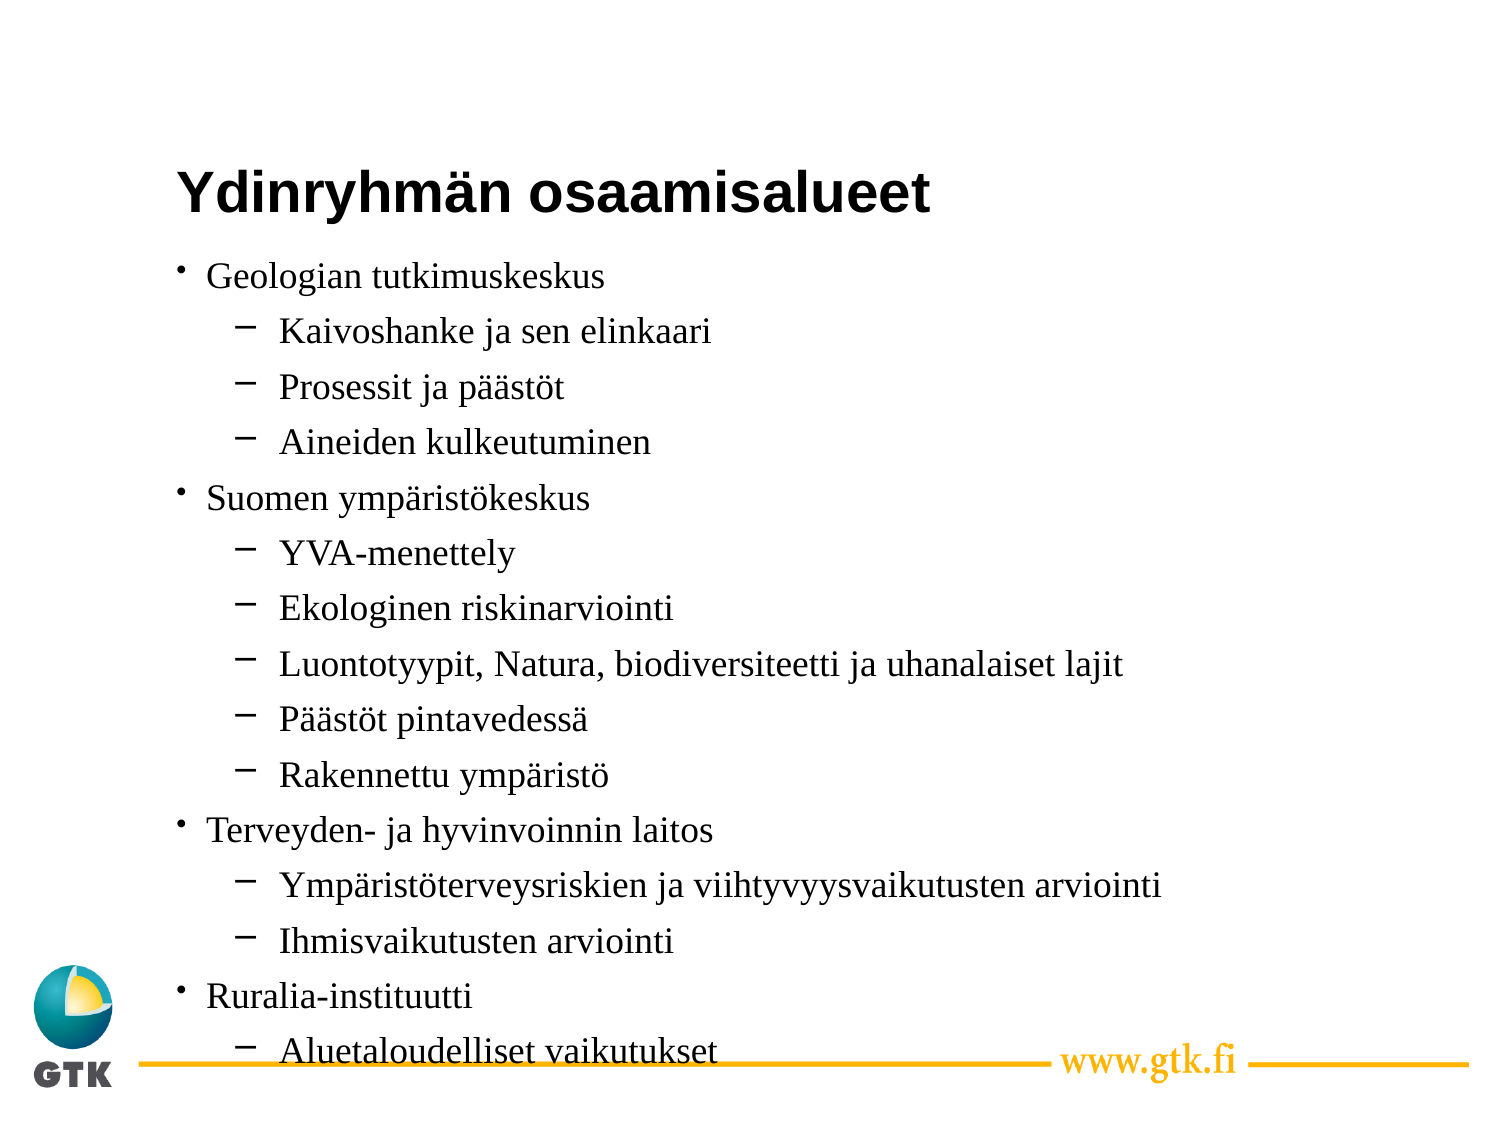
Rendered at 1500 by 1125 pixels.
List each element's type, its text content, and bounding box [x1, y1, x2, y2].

title Ydinryhmän osaamisalueet [161, 31, 1448, 232]
picture [131, 1032, 1478, 1092]
picture [28, 952, 118, 1094]
list Geologian tutkimuskeskus Kaivoshanke ja sen elinkaari Prosessit ja päästöt Aineiden kulkeutuminen Suomen ympäristökeskus YVA-menettely Ekologinen riskinarviointi Luontotyypit, Natura, biodiversiteetti ja uhanalaiset lajit Päästöt pintavedessä Rakennettu ympäristö Terveyden- ja hyvinvoinnin laitos Ympäristöterveysriskien ja viihtyvyysvaikutusten arviointi Ihmisvaikutusten arviointi Ruralia-instituutti Aluetaloudelliset vaikutukset [161, 243, 1448, 1000]
